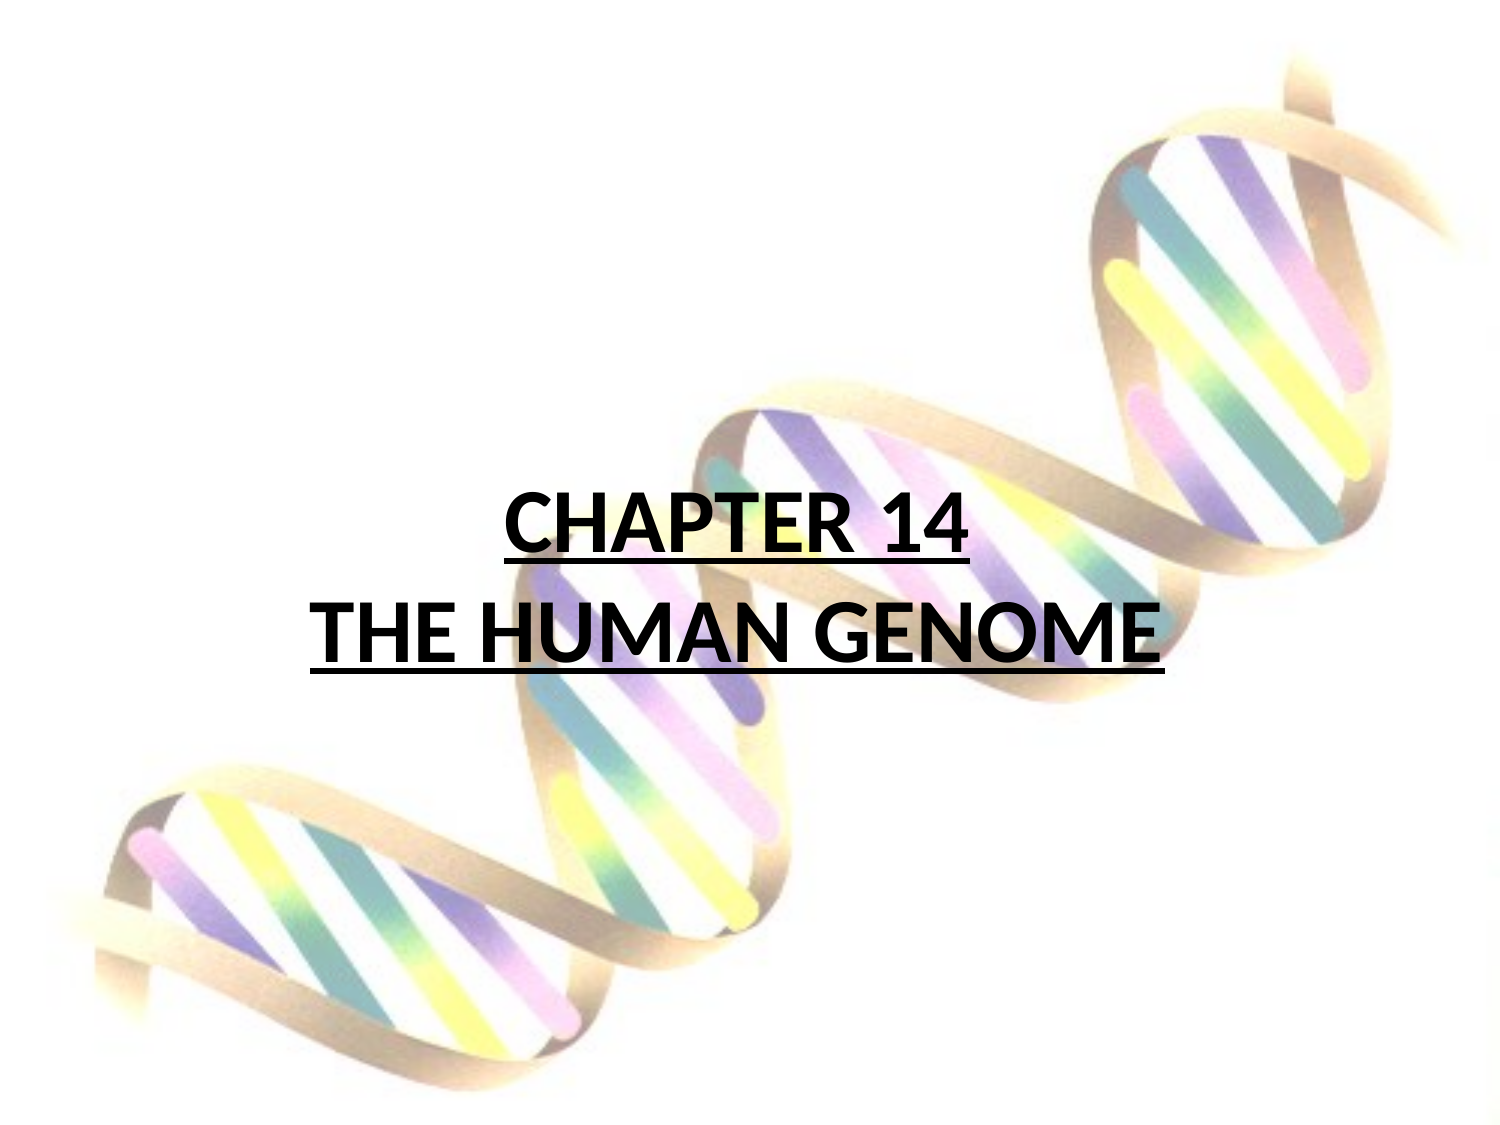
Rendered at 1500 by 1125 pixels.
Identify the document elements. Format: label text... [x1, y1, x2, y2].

title CHAPTER 14 THE HUMAN GENOME [99, 450, 1375, 692]
